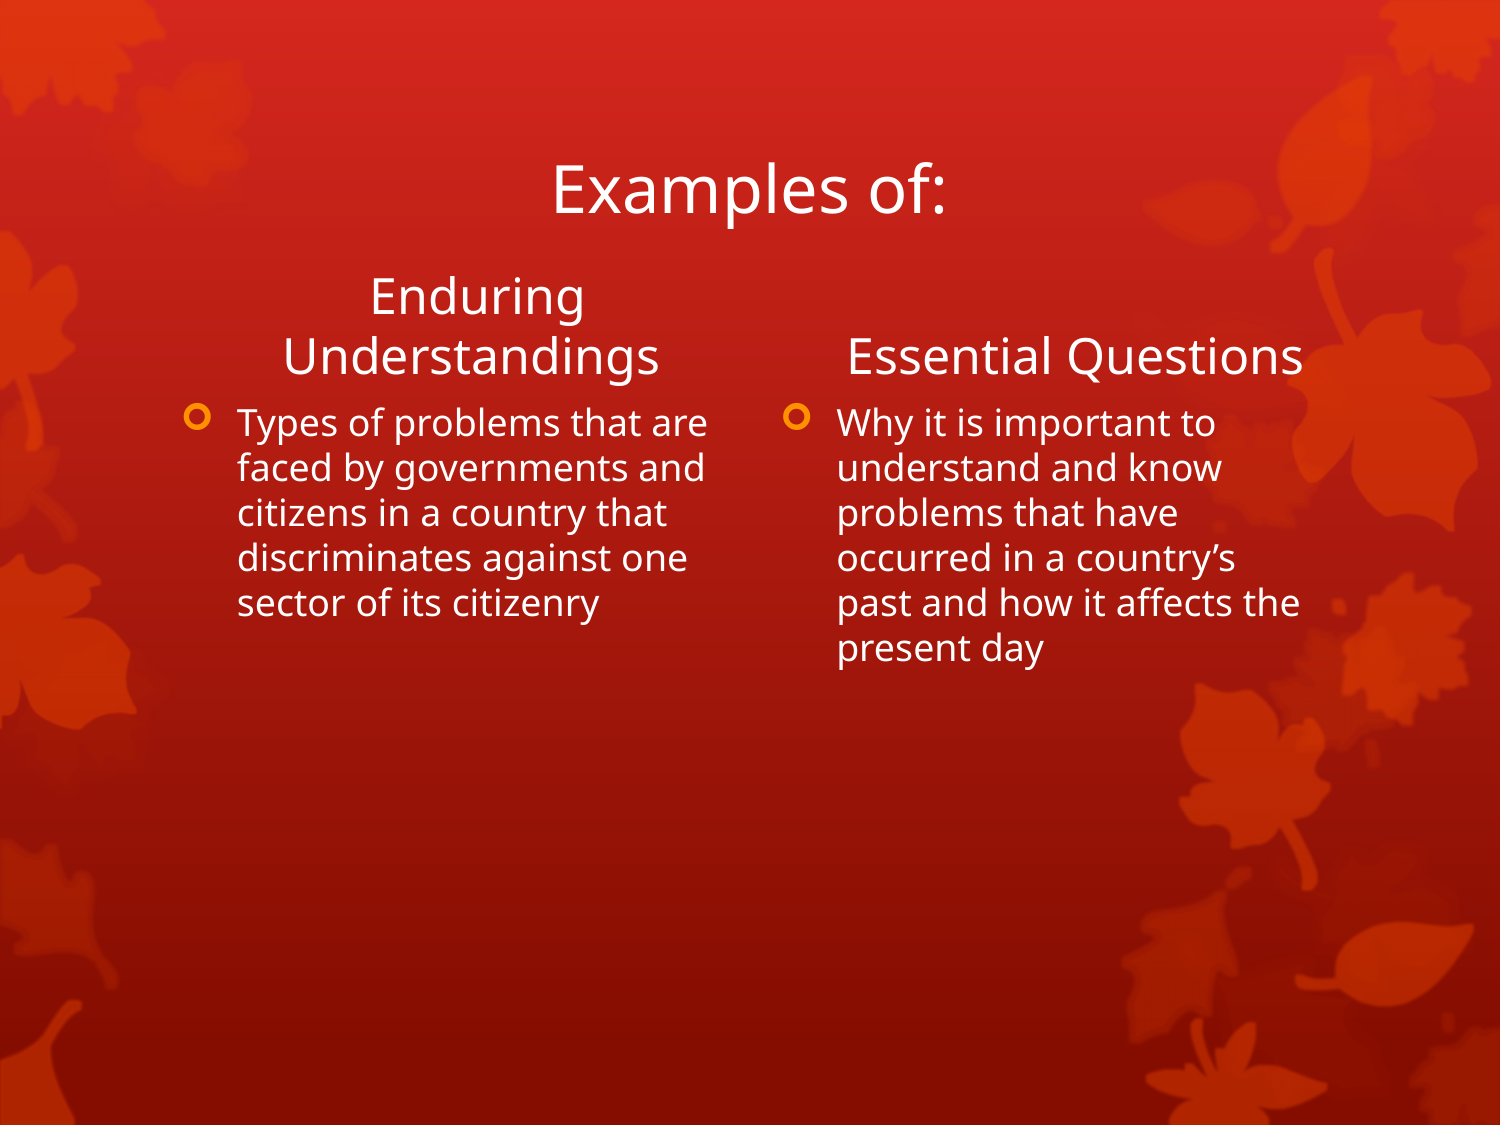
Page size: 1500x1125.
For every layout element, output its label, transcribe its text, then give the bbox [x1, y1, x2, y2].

list Why it is important to understand and know problems that have occurred in a country’s past and how it affects the present day [765, 391, 1335, 962]
title Examples of: [165, 110, 1335, 263]
list Types of problems that are faced by governments and citizens in a country that discriminates against one sector of its citizenry [165, 391, 735, 962]
list Essential Questions [817, 297, 1335, 391]
list Enduring Understandings [221, 297, 735, 391]
